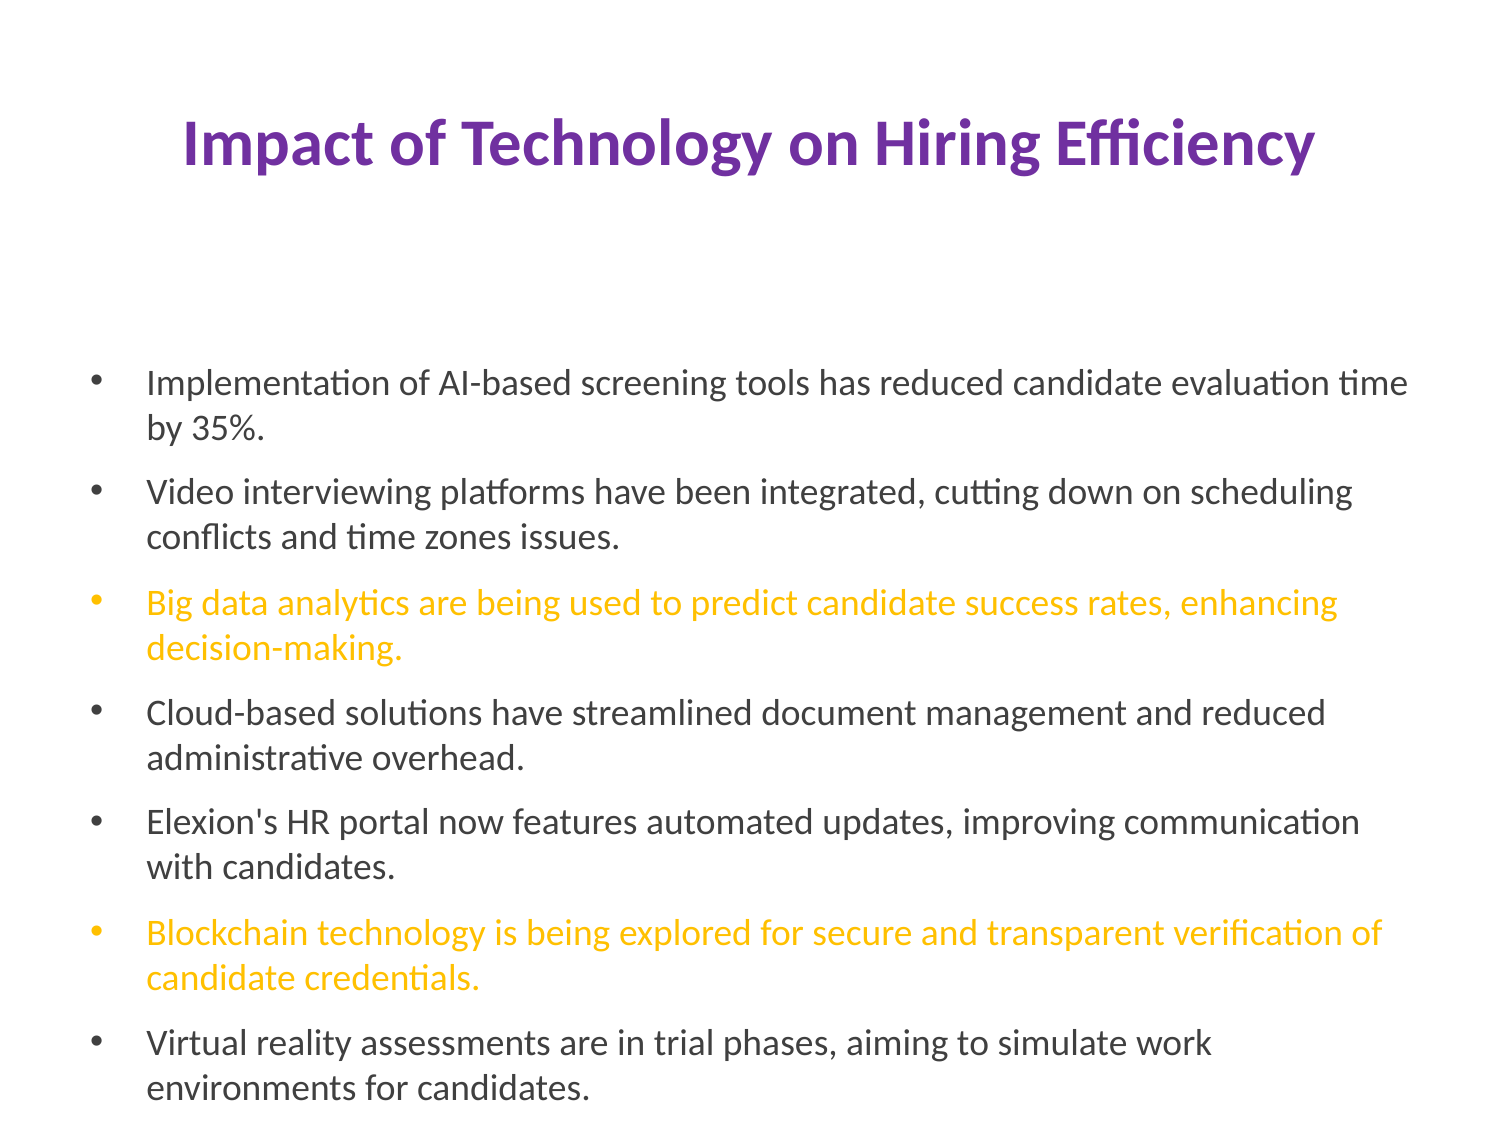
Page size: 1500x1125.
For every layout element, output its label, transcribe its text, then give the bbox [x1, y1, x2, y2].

list Implementation of AI-based screening tools has reduced candidate evaluation time by 35%. Video interviewing platforms have been integrated, cutting down on scheduling conflicts and time zones issues. Big data analytics are being used to predict candidate success rates, enhancing decision-making. Cloud-based solutions have streamlined document management and reduced administrative overhead. Elexion's HR portal now features automated updates, improving communication with candidates. Blockchain technology is being explored for secure and transparent verification of candidate credentials. Virtual reality assessments are in trial phases, aiming to simulate work environments for candidates. [75, 262, 1425, 1005]
title Impact of Technology on Hiring Efficiency [75, 45, 1425, 233]
